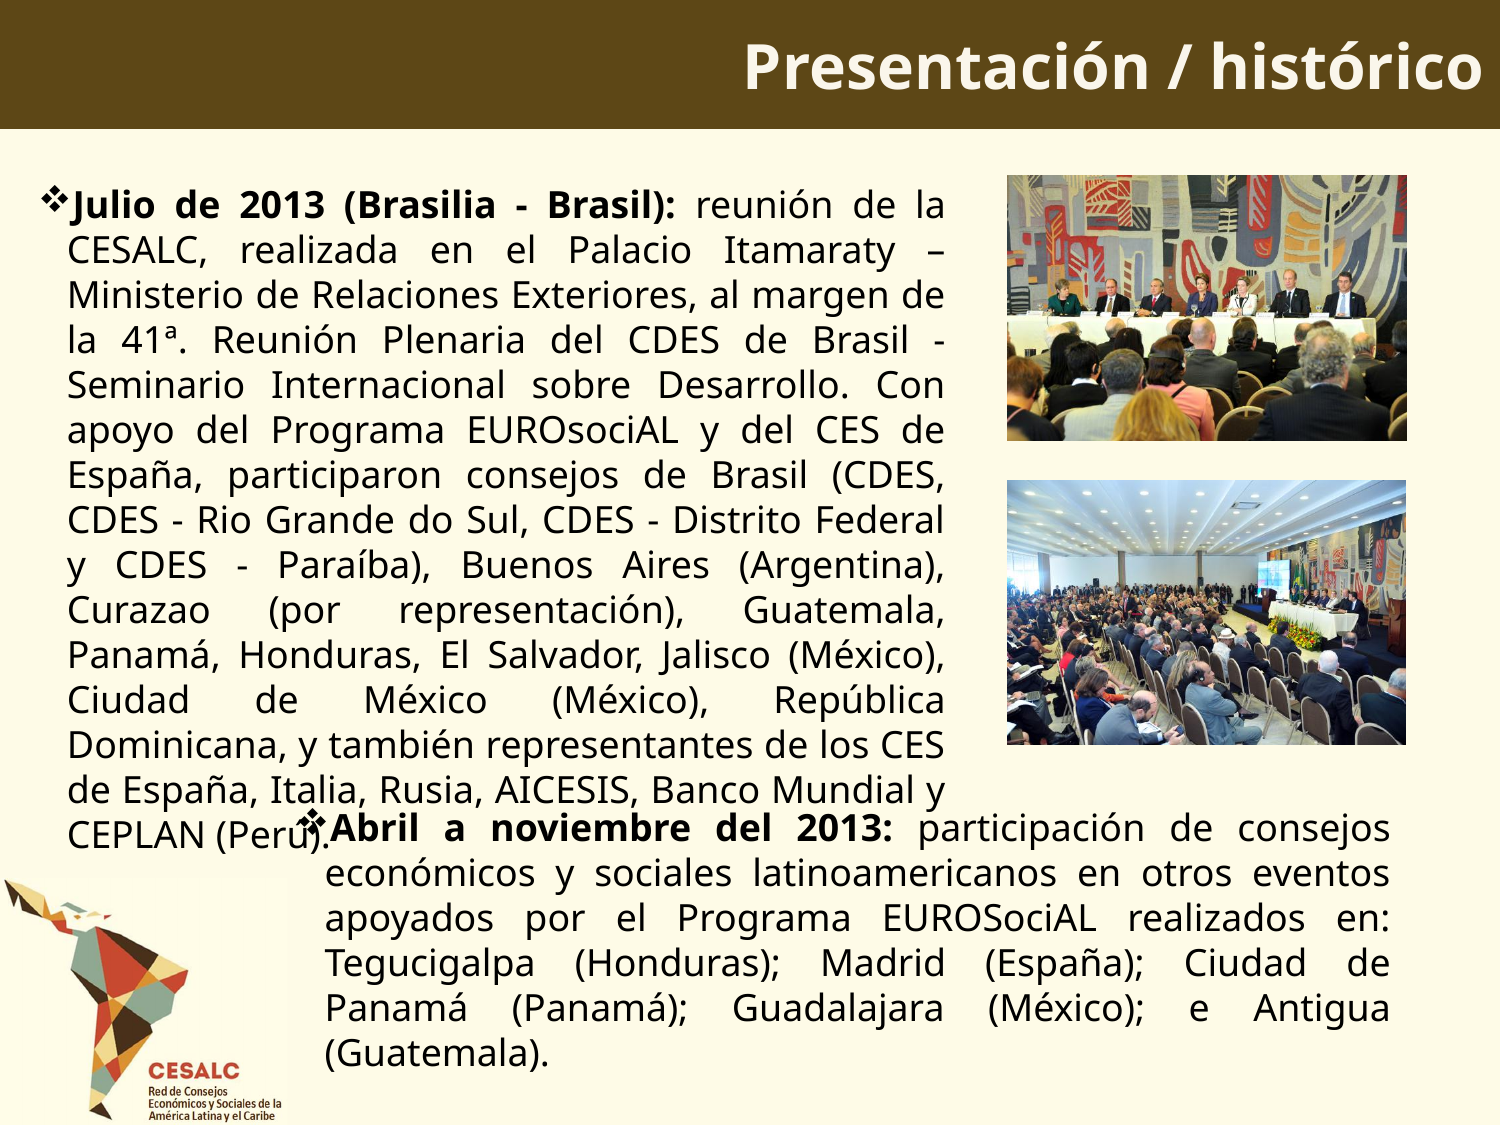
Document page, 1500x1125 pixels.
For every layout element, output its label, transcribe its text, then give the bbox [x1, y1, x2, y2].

text_box Abril a noviembre del 2013: participación de consejos económicos y sociales latinoamericanos en otros eventos apoyados por el Programa EUROSociAL realizados en: Tegucigalpa (Honduras); Madrid (España); Ciudad de Panamá (Panamá); Guadalajara (México); e Antigua (Guatemala). [281, 796, 1407, 1082]
picture [1007, 480, 1407, 746]
text_box Julio de 2013 (Brasilia - Brasil): reunión de la CESALC, realizada en el Palacio Itamaraty – Ministerio de Relaciones Exteriores, al margen de la 41ª. Reunión Plenaria del CDES de Brasil - Seminario Internacional sobre Desarrollo. Con apoyo del Programa EUROsociAL y del CES de España, participaron consejos de Brasil (CDES, CDES - Rio Grande do Sul, CDES - Distrito Federal y CDES - Paraíba), Buenos Aires (Argentina), Curazao (por representación), Guatemala, Panamá, Honduras, El Salvador, Jalisco (México), Ciudad de México (México), República Dominicana, y también representantes de los CES de España, Italia, Rusia, AICESIS, Banco Mundial y CEPLAN (Perú). [23, 128, 961, 864]
picture [1007, 175, 1407, 441]
title Presentación / histórico [0, 0, 1500, 129]
picture [0, 878, 288, 1125]
